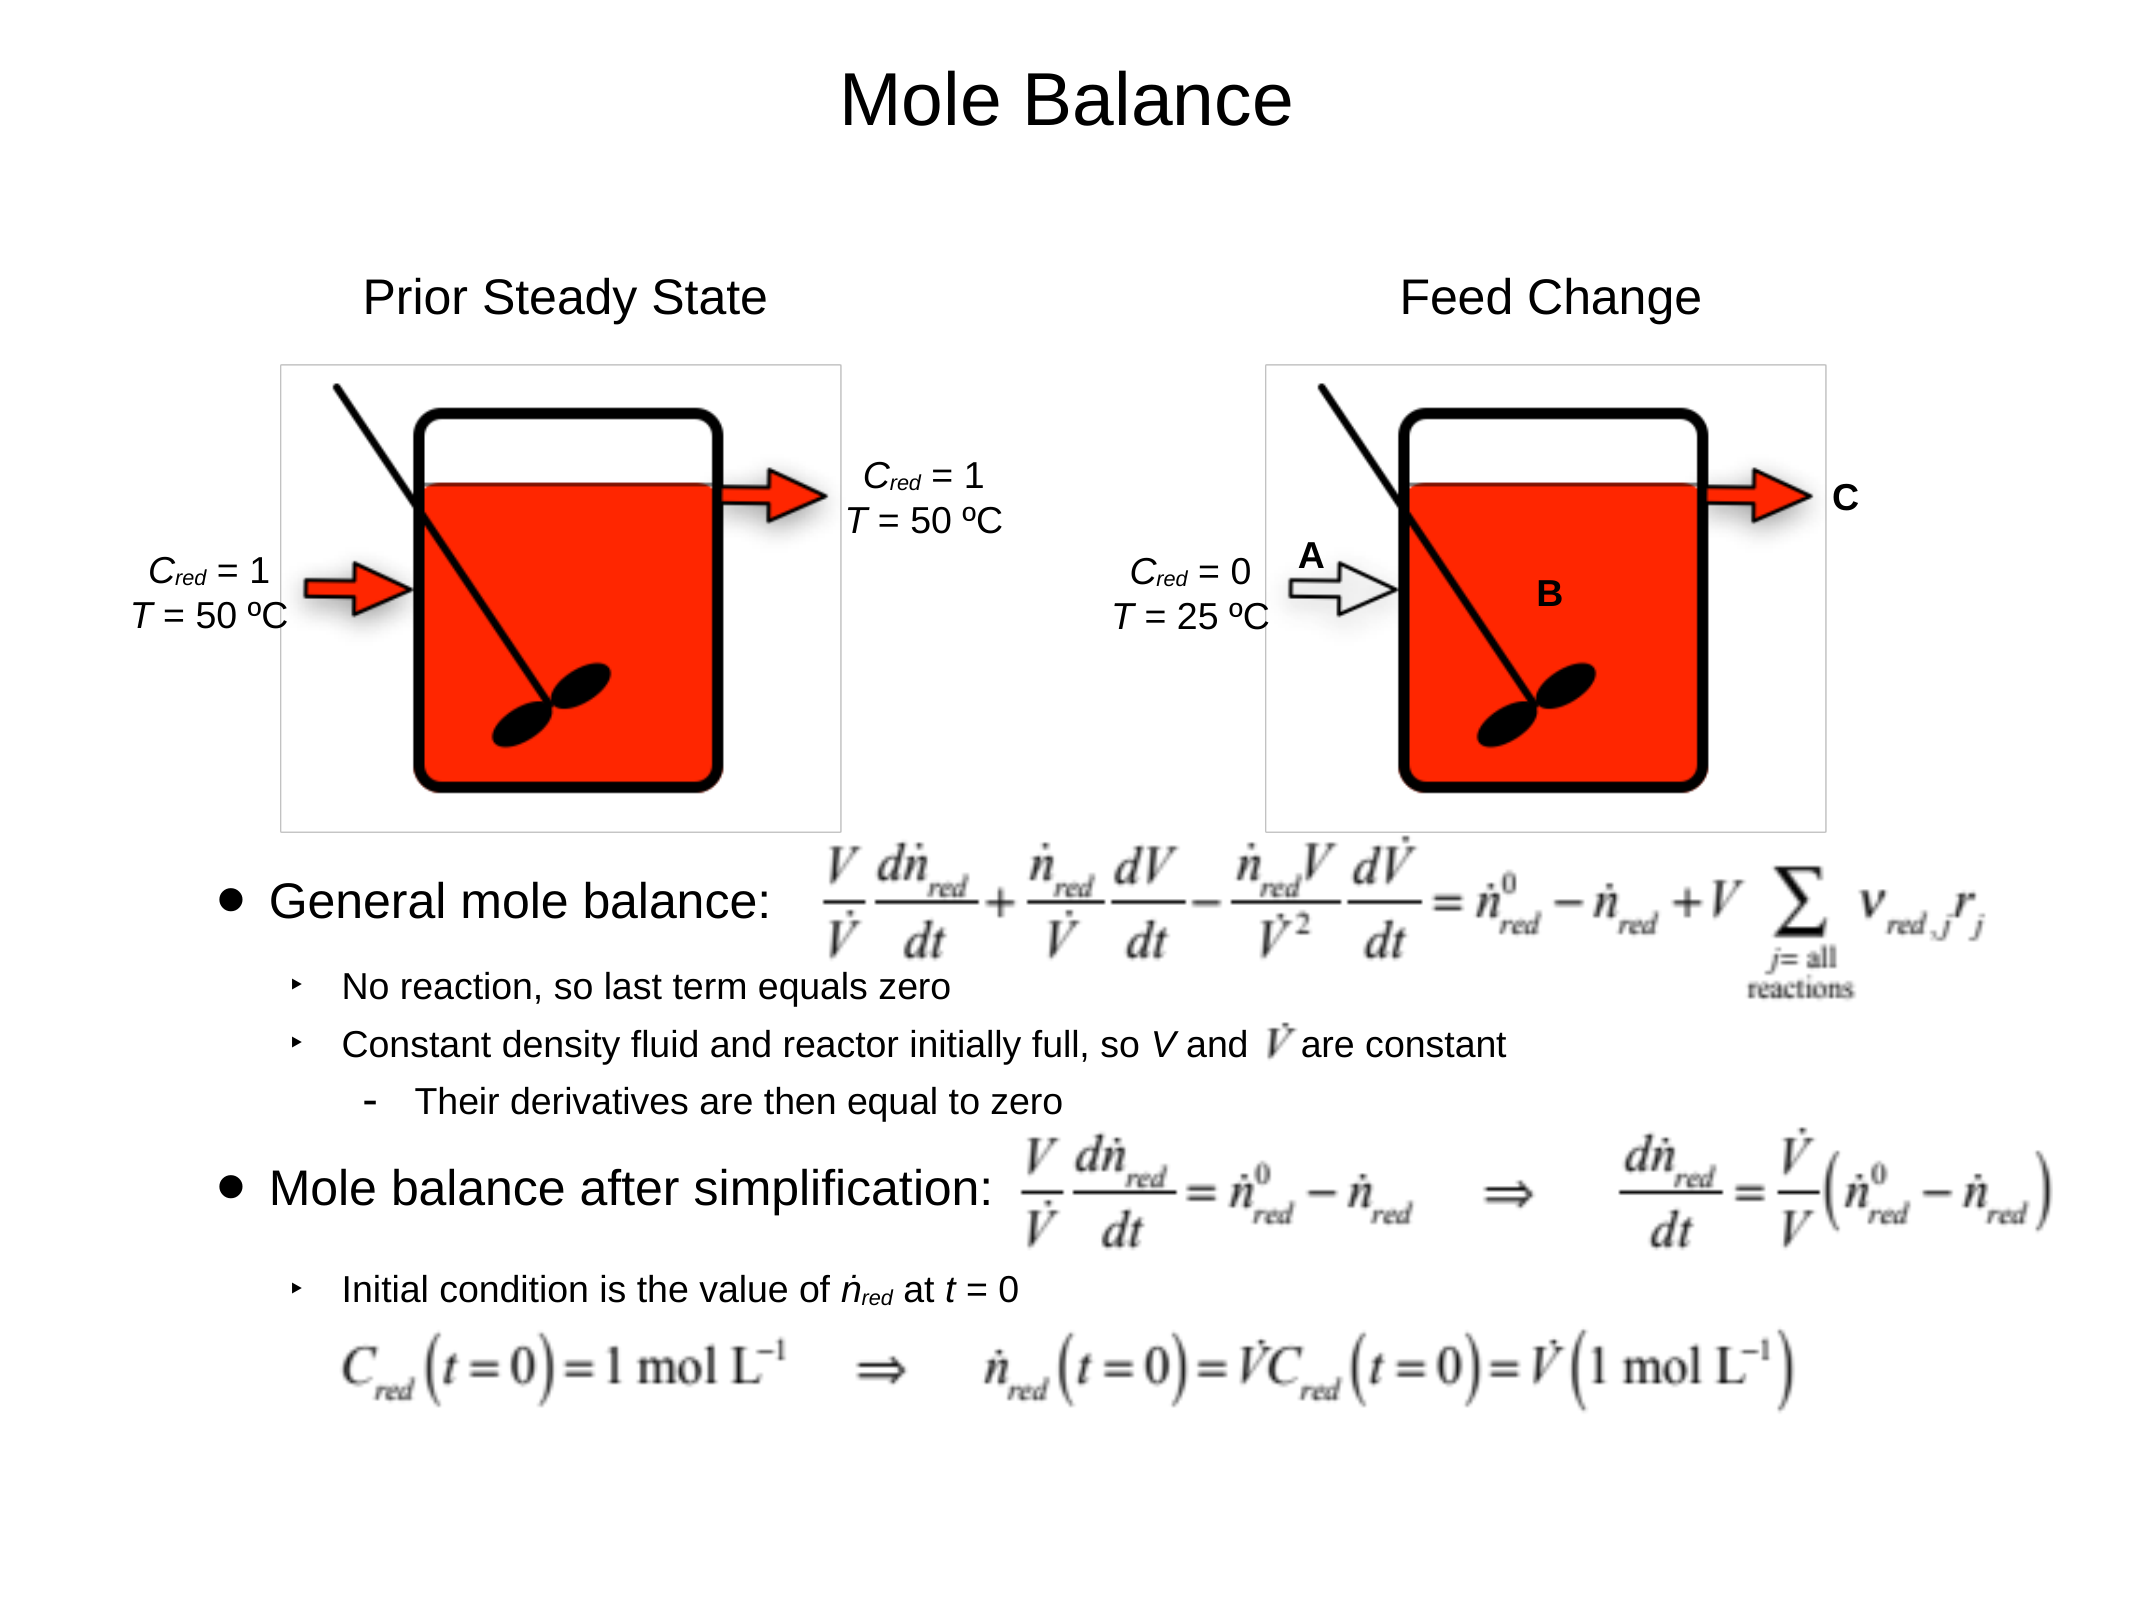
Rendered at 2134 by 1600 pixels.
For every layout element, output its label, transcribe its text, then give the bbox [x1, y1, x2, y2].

text_box Prior Steady State [362, 264, 769, 325]
list General mole balance: No reaction, so last term equals zero Constant density fluid and reactor initially full, so V and are constant Their derivatives are then equal to zero Mole balance after simplification: Initial condition is the value of ṅred at t = 0 [208, 860, 1925, 1463]
text_box Cred = 0 T = 25 ºC [1111, 546, 1207, 637]
picture [1016, 1116, 2054, 1258]
text_box Feed Change [1399, 264, 1703, 325]
picture [335, 1318, 1796, 1418]
text_box Cred = 1 T = 50 ºC [908, 450, 1004, 541]
text_box Cred = 1 T = 50 ºC [129, 545, 221, 636]
picture [226, 341, 1993, 1010]
picture [1260, 1013, 1302, 1065]
title Mole Balance [208, 41, 1925, 250]
